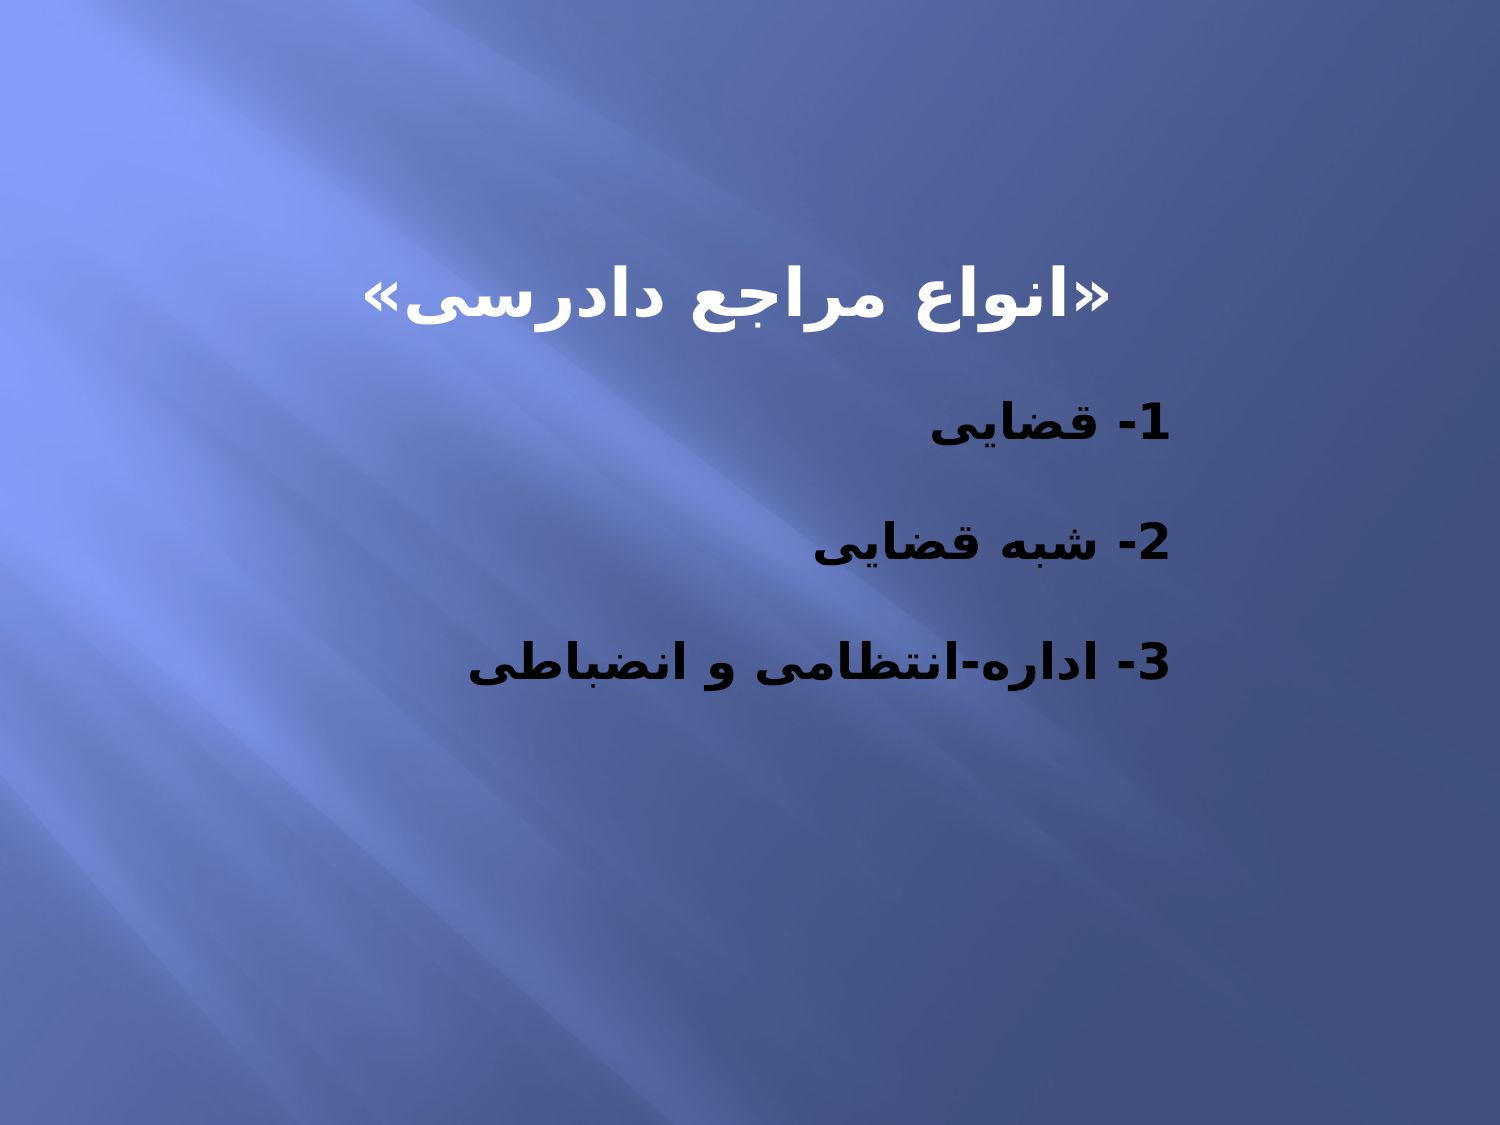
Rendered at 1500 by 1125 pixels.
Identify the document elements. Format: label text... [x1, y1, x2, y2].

text_box «انواع مراجع دادرسی» 1- قضایی 2- شبه قضایی 3- اداره-انتظامی و انضباطی [287, 162, 1188, 698]
